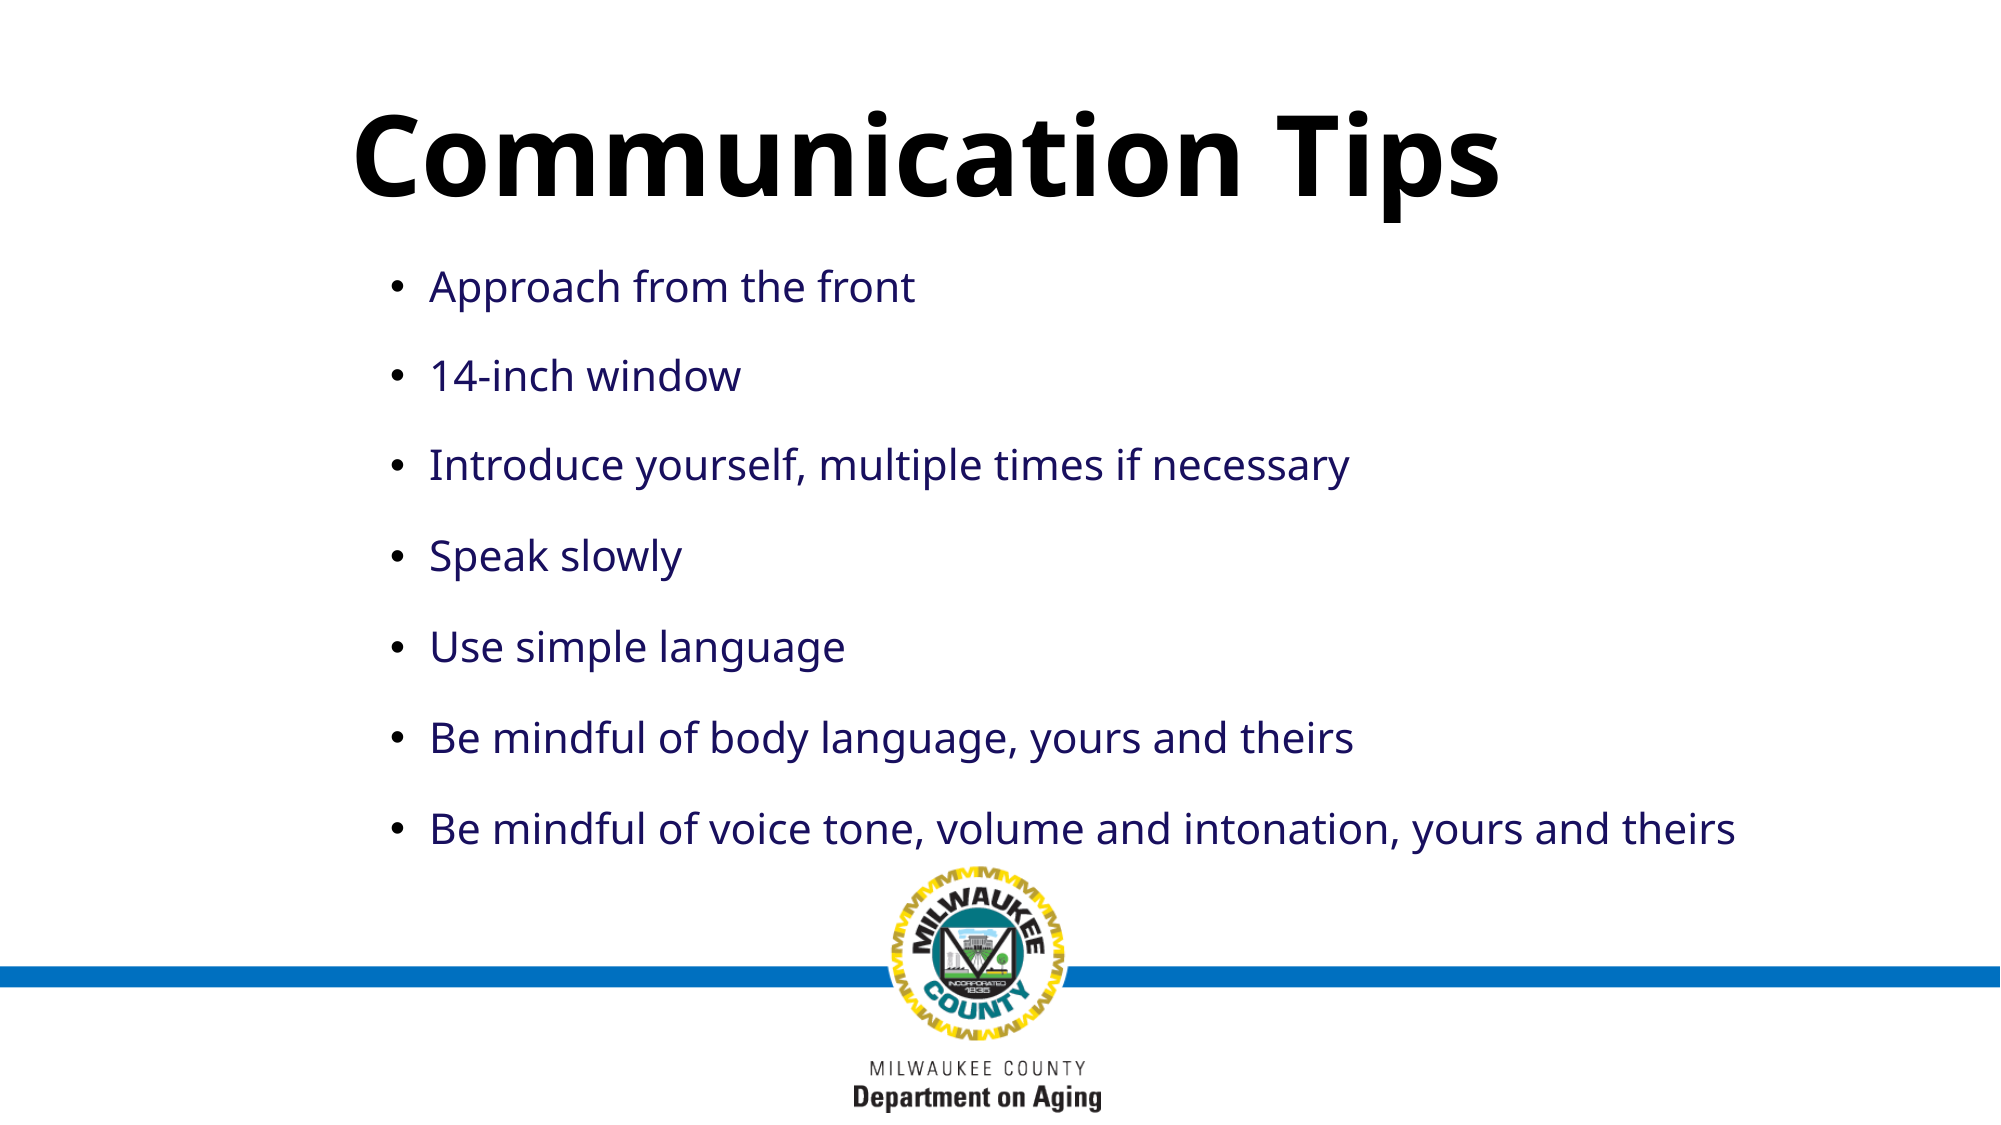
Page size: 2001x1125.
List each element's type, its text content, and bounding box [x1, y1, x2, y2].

text_box Communication Tips [320, 76, 1533, 227]
list Approach from the front 14-inch window Introduce yourself, multiple times if necessary Speak slowly Use simple language Be mindful of body language, yours and theirs Be mindful of voice tone, volume and intonation, yours and theirs [375, 258, 1769, 867]
picture [854, 867, 1101, 1113]
